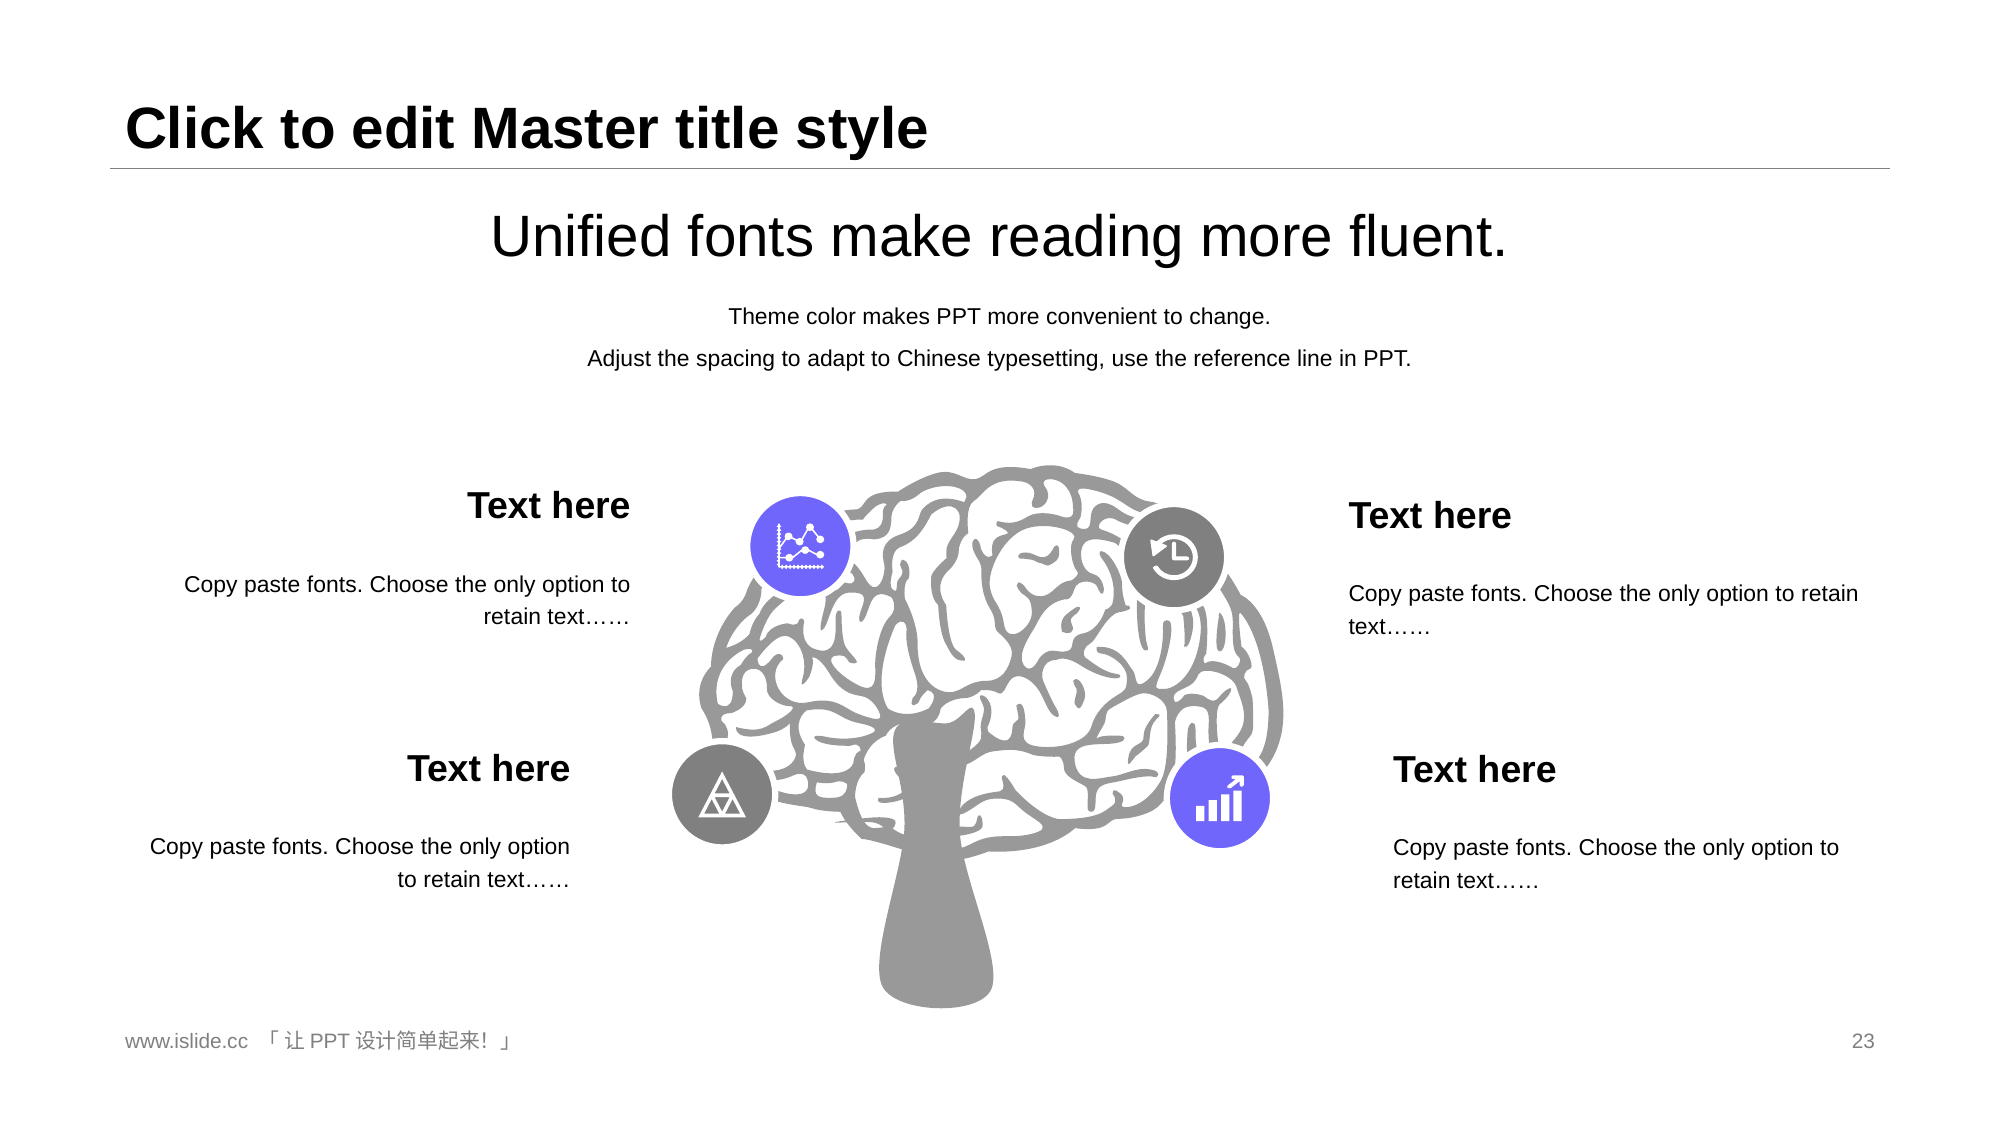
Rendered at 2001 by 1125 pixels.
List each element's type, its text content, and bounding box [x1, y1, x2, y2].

title Click to edit Master title style [109, 0, 1890, 169]
footer www.islide.cc 「 让PPT设计简单起来！」 [109, 1023, 790, 1058]
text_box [110, 185, 1890, 1009]
slide_number 23 [1412, 1023, 1890, 1058]
